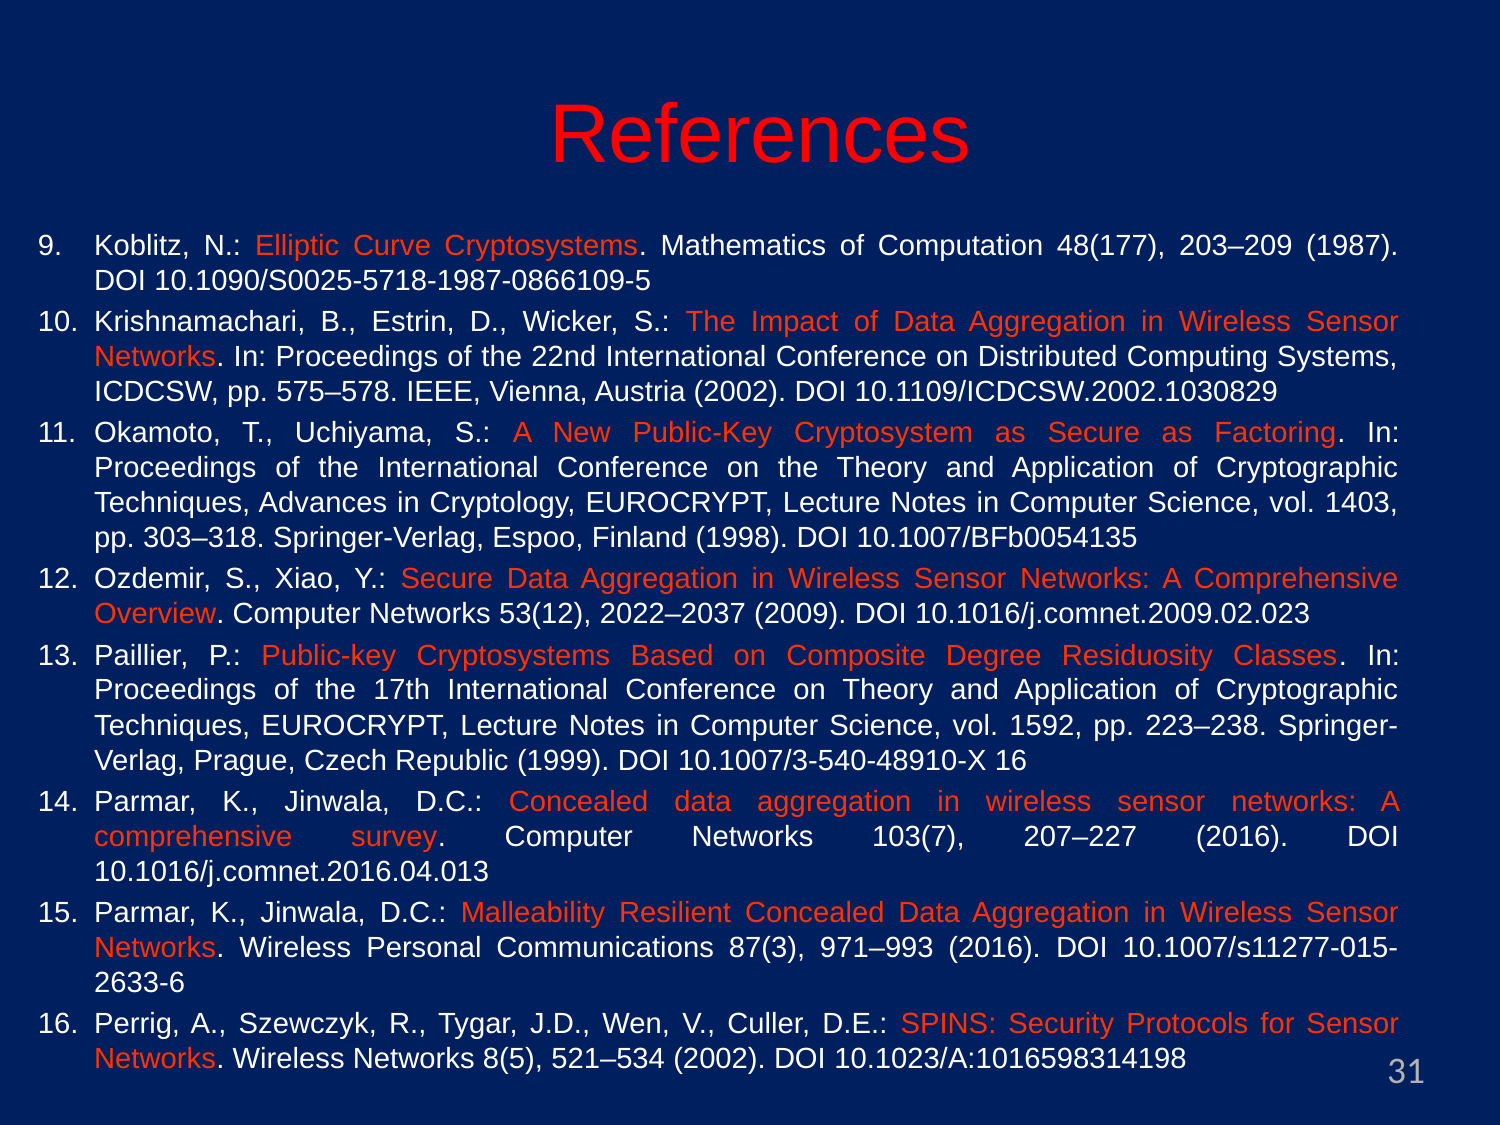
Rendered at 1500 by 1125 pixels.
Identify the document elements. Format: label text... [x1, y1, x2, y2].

title References [44, 53, 1456, 267]
text_box Koblitz, N.: Elliptic Curve Cryptosystems. Mathematics of Computation 48(177), 203–209 (1987). DOI 10.1090/S0025-5718-1987-0866109-5 Krishnamachari, B., Estrin, D., Wicker, S.: The Impact of Data Aggregation in Wireless Sensor Networks. In: Proceedings of the 22nd International Conference on Distributed Computing Systems, ICDCSW, pp. 575–578. IEEE, Vienna, Austria (2002). DOI 10.1109/ICDCSW.2002.1030829 Okamoto, T., Uchiyama, S.: A New Public-Key Cryptosystem as Secure as Factoring. In: Proceedings of the International Conference on the Theory and Application of Cryptographic Techniques, Advances in Cryptology, EUROCRYPT, Lecture Notes in Computer Science, vol. 1403, pp. 303–318. Springer-Verlag, Espoo, Finland (1998). DOI 10.1007/BFb0054135 Ozdemir, S., Xiao, Y.: Secure Data Aggregation in Wireless Sensor Networks: A Comprehensive Overview. Computer Networks 53(12), 2022–2037 (2009). DOI 10.1016/j.comnet.2009.02.023 Paillier, P.: Public-key Cryptosystems Based on Composite Degree Residuosity Classes. In: Proceedings of the 17th International Conference on Theory and Application of Cryptographic Techniques, EUROCRYPT, Lecture Notes in Computer Science, vol. 1592, pp. 223–238. Springer-Verlag, Prague, Czech Republic (1999). DOI 10.1007/3-540-48910-X 16 Parmar, K., Jinwala, D.C.: Concealed data aggregation in wireless sensor networks: A comprehensive survey. Computer Networks 103(7), 207–227 (2016). DOI 10.1016/j.comnet.2016.04.013 Parmar, K., Jinwala, D.C.: Malleability Resilient Concealed Data Aggregation in Wireless Sensor Networks. Wireless Personal Communications 87(3), 971–993 (2016). DOI 10.1007/s11277-015-2633-6 Perrig, A., Szewczyk, R., Tygar, J.D., Wen, V., Culler, D.E.: SPINS: Security Protocols for Sensor Networks. Wireless Networks 8(5), 521–534 (2002). DOI 10.1023/A:1016598314198 [37, 226, 1400, 1075]
slide_number 31 [1080, 1046, 1425, 1103]
